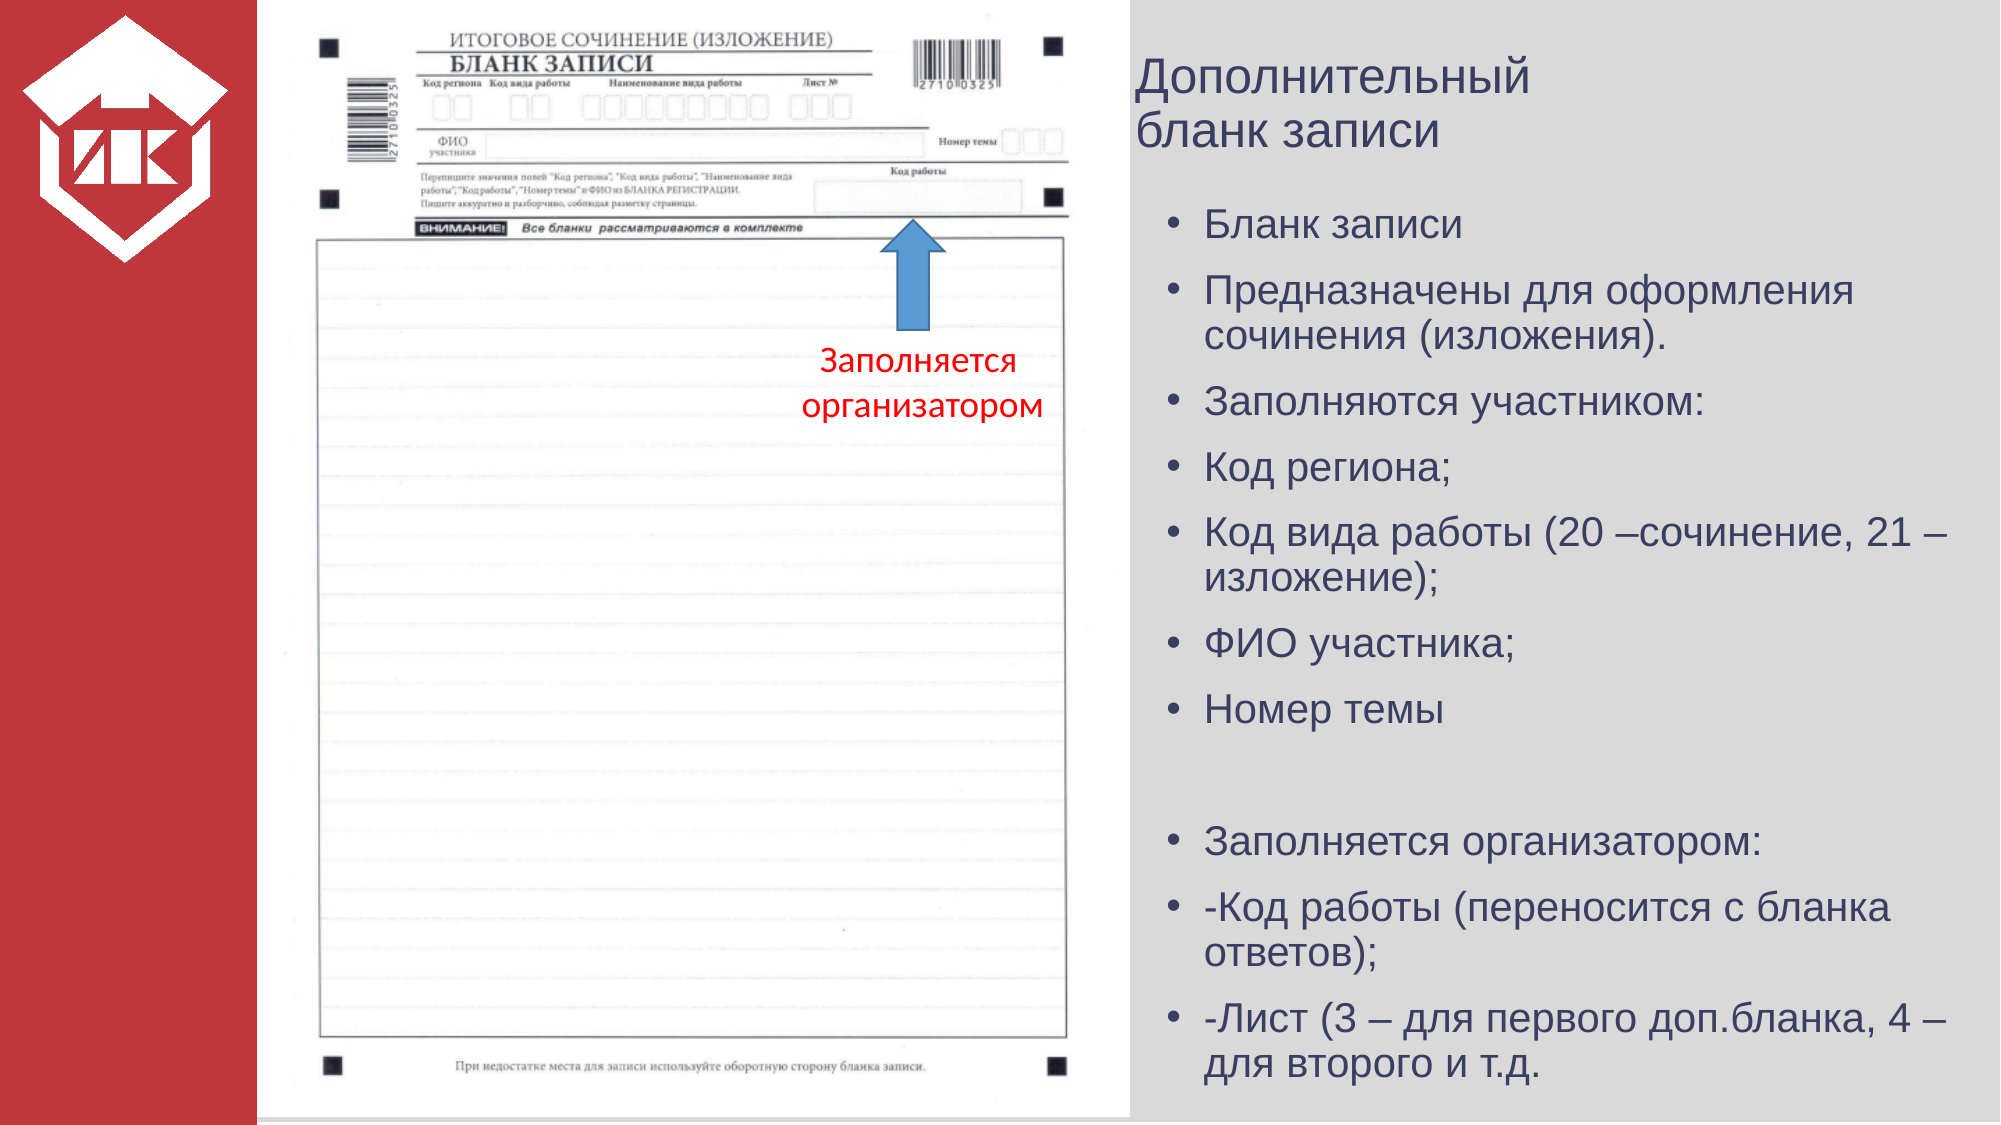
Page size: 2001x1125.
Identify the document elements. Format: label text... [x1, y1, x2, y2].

text_box Бланк записи Предназначены для оформления сочинения (изложения). Заполняются участником: Код региона; Код вида работы (20 –сочинение, 21 – изложение); ФИО участника; Номер темы Заполняется организатором: -Код работы (переносится с бланка ответов); -Лист (3 – для первого доп.бланка, 4 – для второго и т.д. [1151, 195, 1982, 1094]
picture [249, 0, 1130, 1117]
text_box [257, 0, 2000, 1122]
picture [22, 15, 228, 263]
list Дополнительный бланк записи [1130, 42, 1653, 1028]
text_box [0, 0, 257, 1125]
